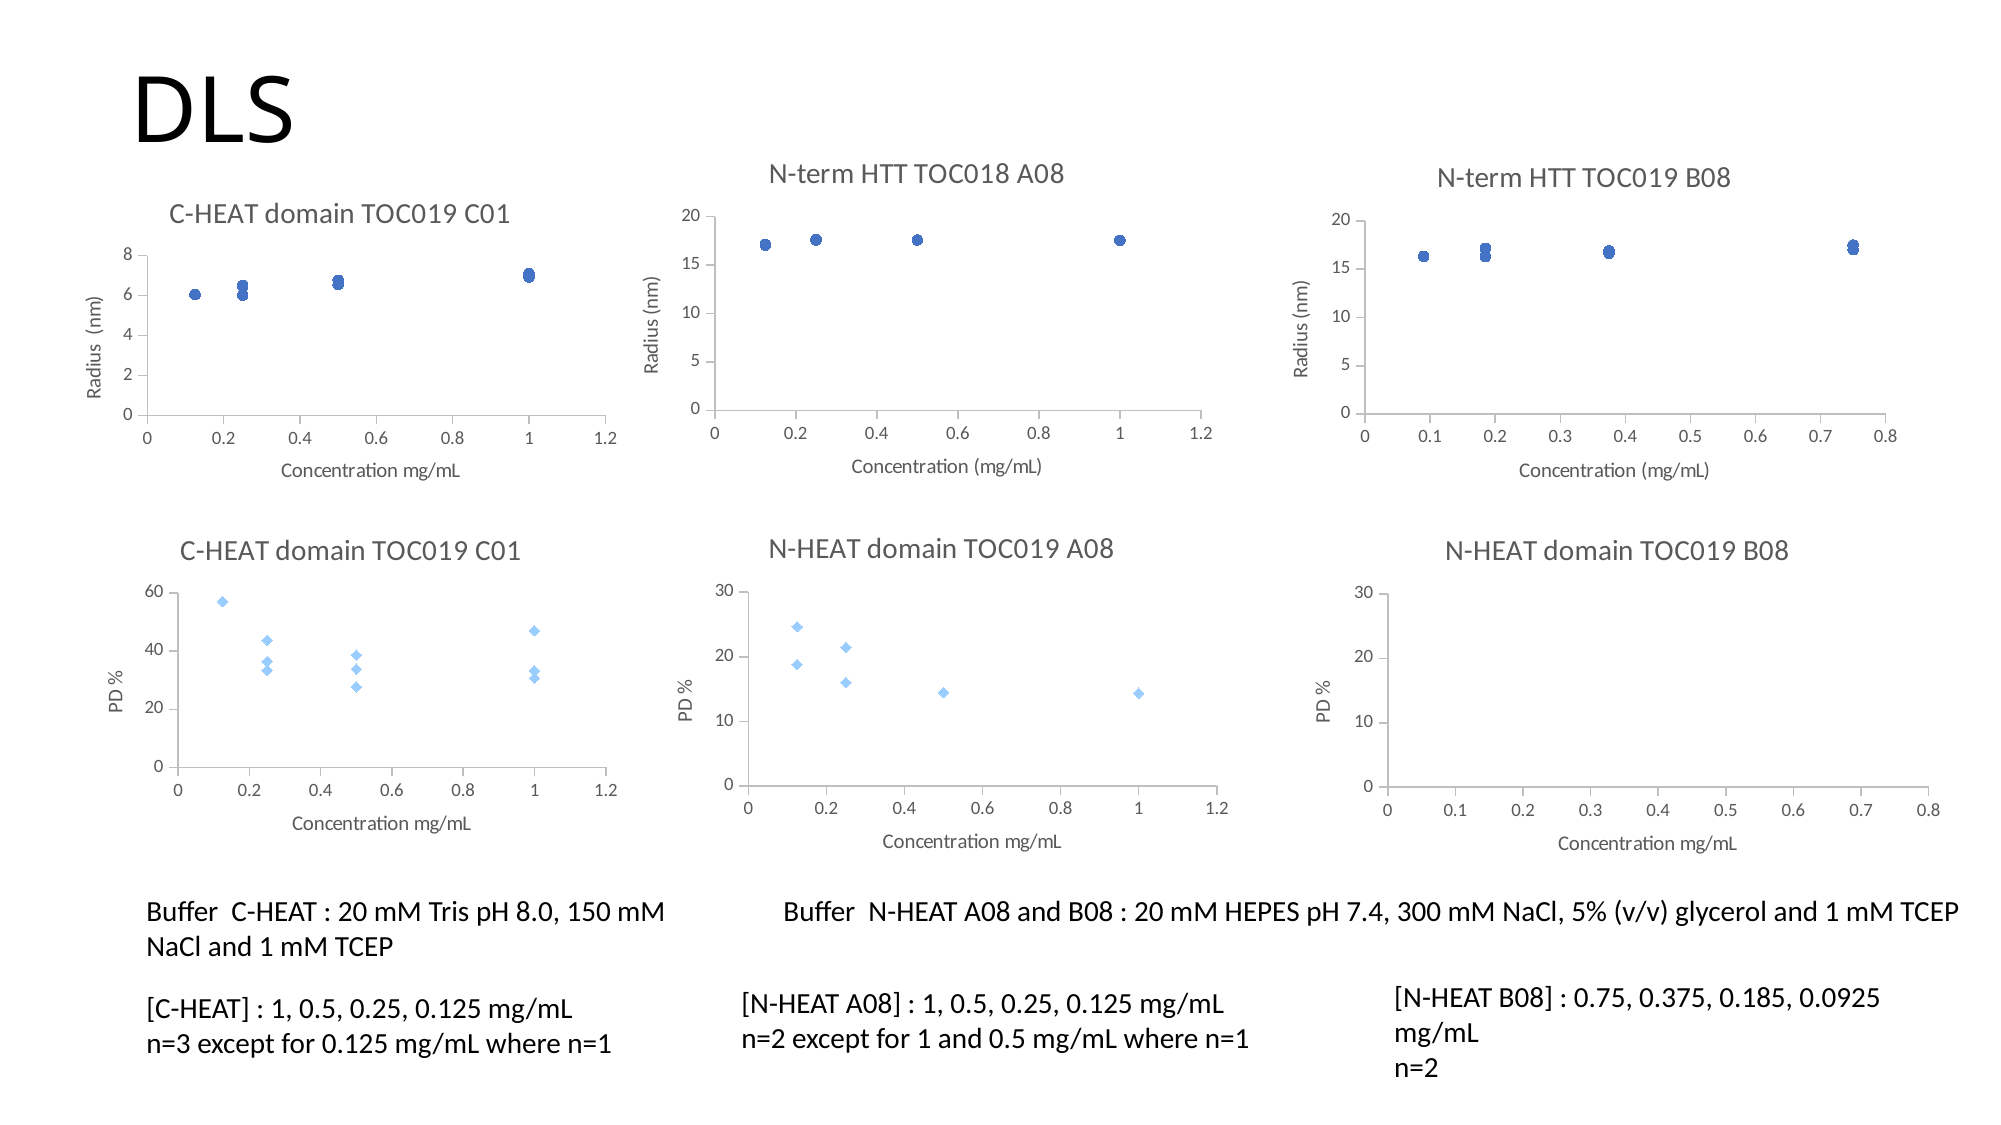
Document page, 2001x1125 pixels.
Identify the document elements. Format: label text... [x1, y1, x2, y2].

chart [643, 512, 1241, 885]
text_box [N-HEAT B08] : 0.75, 0.375, 0.185, 0.0925 mg/mL n=2 [1379, 970, 1935, 1091]
chart [1281, 514, 1954, 886]
chart [52, 137, 1226, 866]
title DLS [115, 3, 1841, 222]
text_box Buffer N-HEAT A08 and B08 : 20 mM HEPES pH 7.4, 300 mM NaCl, 5% (v/v) glycerol and 1 mM TCEP [768, 884, 1991, 935]
text_box [C-HEAT] : 1, 0.5, 0.25, 0.125 mg/mL n=3 except for 0.125 mg/mL where n=1 [131, 981, 687, 1067]
chart [1258, 141, 1911, 513]
text_box [N-HEAT A08] : 1, 0.5, 0.25, 0.125 mg/mL n=2 except for 1 and 0.5 mg/mL where n=1 [726, 977, 1282, 1097]
text_box Buffer C-HEAT : 20 mM Tris pH 8.0, 150 mM NaCl and 1 mM TCEP [131, 884, 687, 970]
